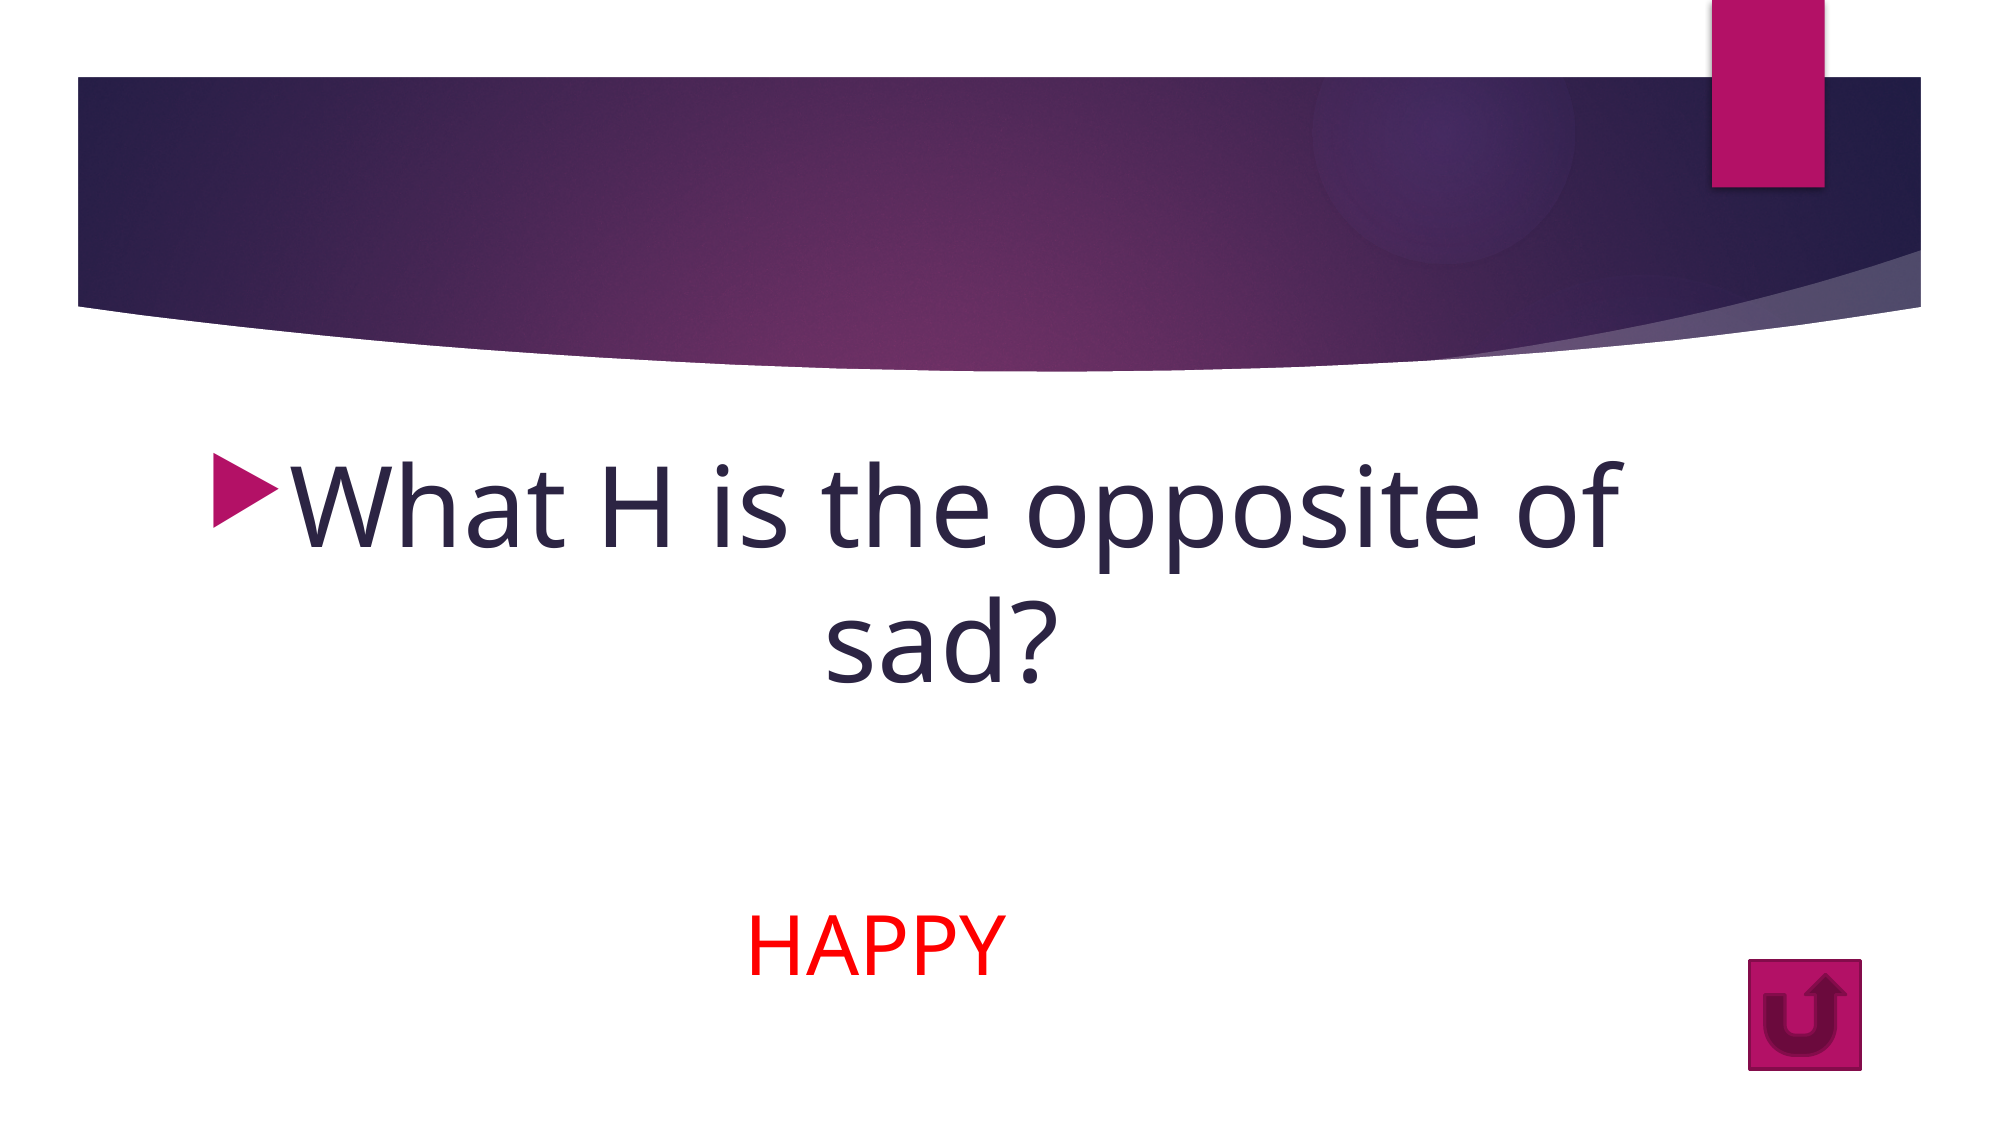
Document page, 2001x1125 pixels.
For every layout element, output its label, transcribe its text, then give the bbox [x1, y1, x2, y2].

text_box [1748, 959, 1862, 1071]
list What H is the opposite of sad? [189, 427, 1638, 988]
text_box HAPPY [729, 884, 1204, 1000]
